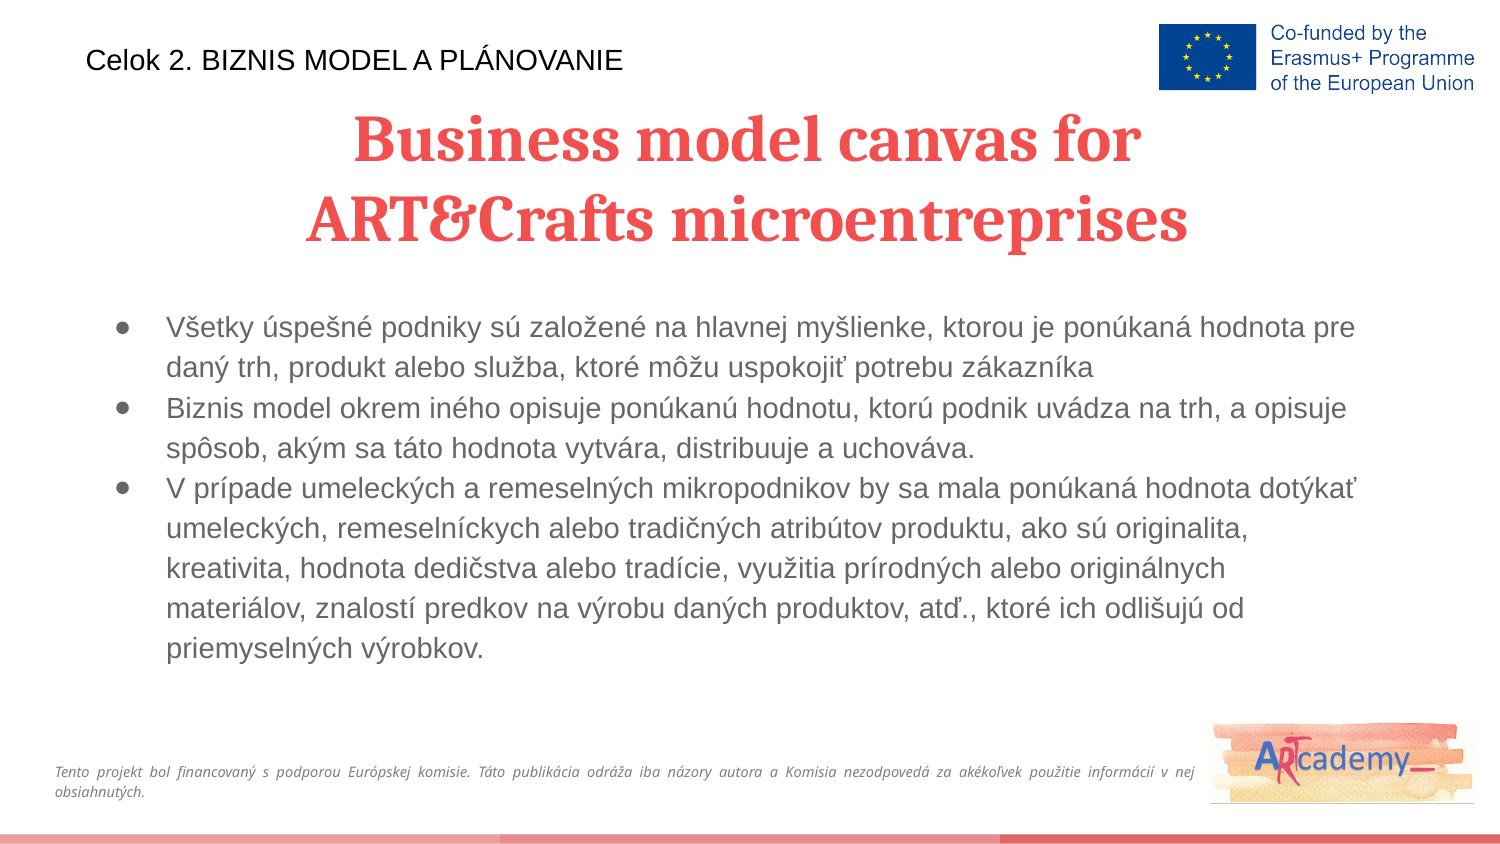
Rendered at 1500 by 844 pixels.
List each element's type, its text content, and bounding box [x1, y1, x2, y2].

list Všetky úspešné podniky sú založené na hlavnej myšlienke, ktorou je ponúkaná hodnota pre daný trh, produkt alebo služba, ktoré môžu uspokojiť potrebu zákazníka Biznis model okrem iného opisuje ponúkanú hodnotu, ktorú podnik uvádza na trh, a opisuje spôsob, akým sa táto hodnota vytvára, distribuuje a uchováva. V prípade umeleckých a remeselných mikropodnikov by sa mala ponúkaná hodnota dotýkať umeleckých, remeselníckych alebo tradičných atribútov produktu, ako sú originalita, kreativita, hodnota dedičstva alebo tradície, využitia prírodných alebo originálnych materiálov, znalostí predkov na výrobu daných produktov, atď., ktoré ich odlišujú od priemyselných výrobkov. [76, 288, 1388, 688]
title Business model canvas for ART&Crafts microentreprises [162, 62, 1334, 271]
picture [1158, 24, 1474, 94]
text_box Celok 2. BIZNIS MODEL A PLÁNOVANIE [70, 33, 750, 84]
picture [1210, 705, 1474, 833]
text_box Tento projekt bol financovaný s podporou Európskej komisie. Táto publikácia odráža iba názory autora a Komisia nezodpovedá za akékoľvek použitie informácií v nej obsiahnutých. [39, 754, 1205, 799]
